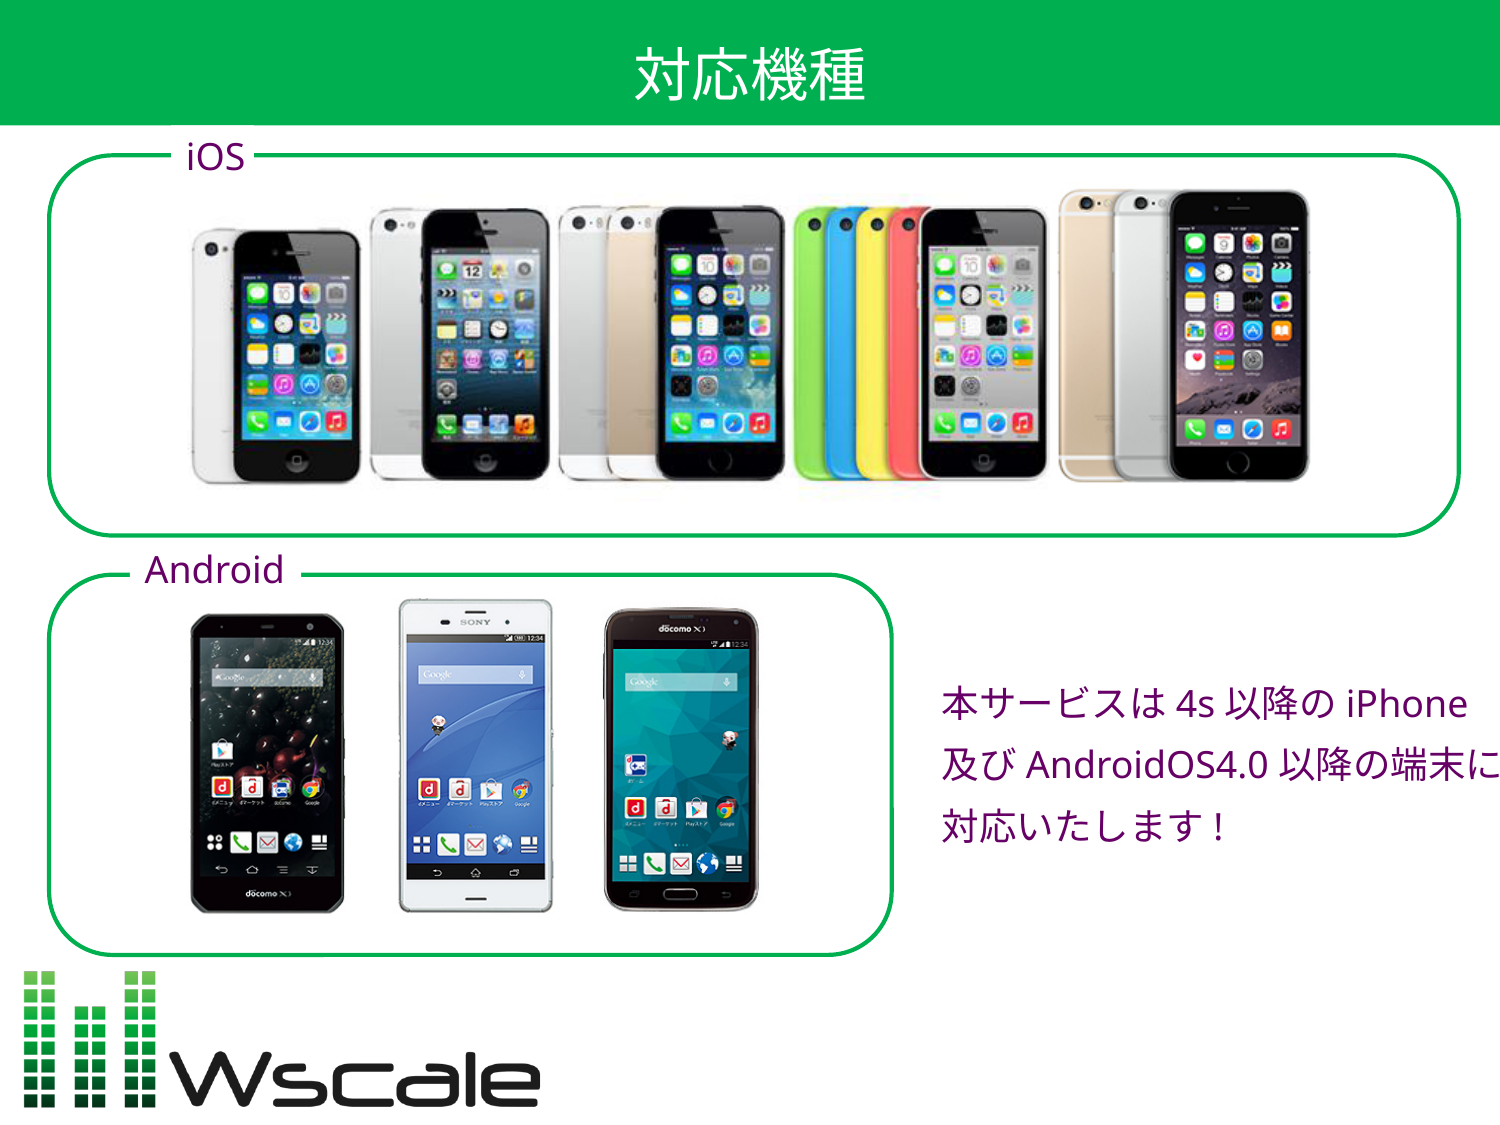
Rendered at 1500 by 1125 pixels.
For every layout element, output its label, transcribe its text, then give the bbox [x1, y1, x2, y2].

text_box [782, 572, 894, 957]
text_box Android [129, 538, 302, 599]
text_box [46, 572, 162, 958]
picture [159, 573, 785, 950]
picture [0, 954, 561, 1125]
text_box 対応機種 [74, 30, 1425, 117]
text_box [47, 153, 1461, 538]
text_box 本サービスは4s以降のiPhone 及びAndroidOS4.0以降の端末に 対応いたします! [927, 672, 1485, 870]
picture [176, 170, 1335, 528]
text_box iOS [171, 125, 254, 174]
